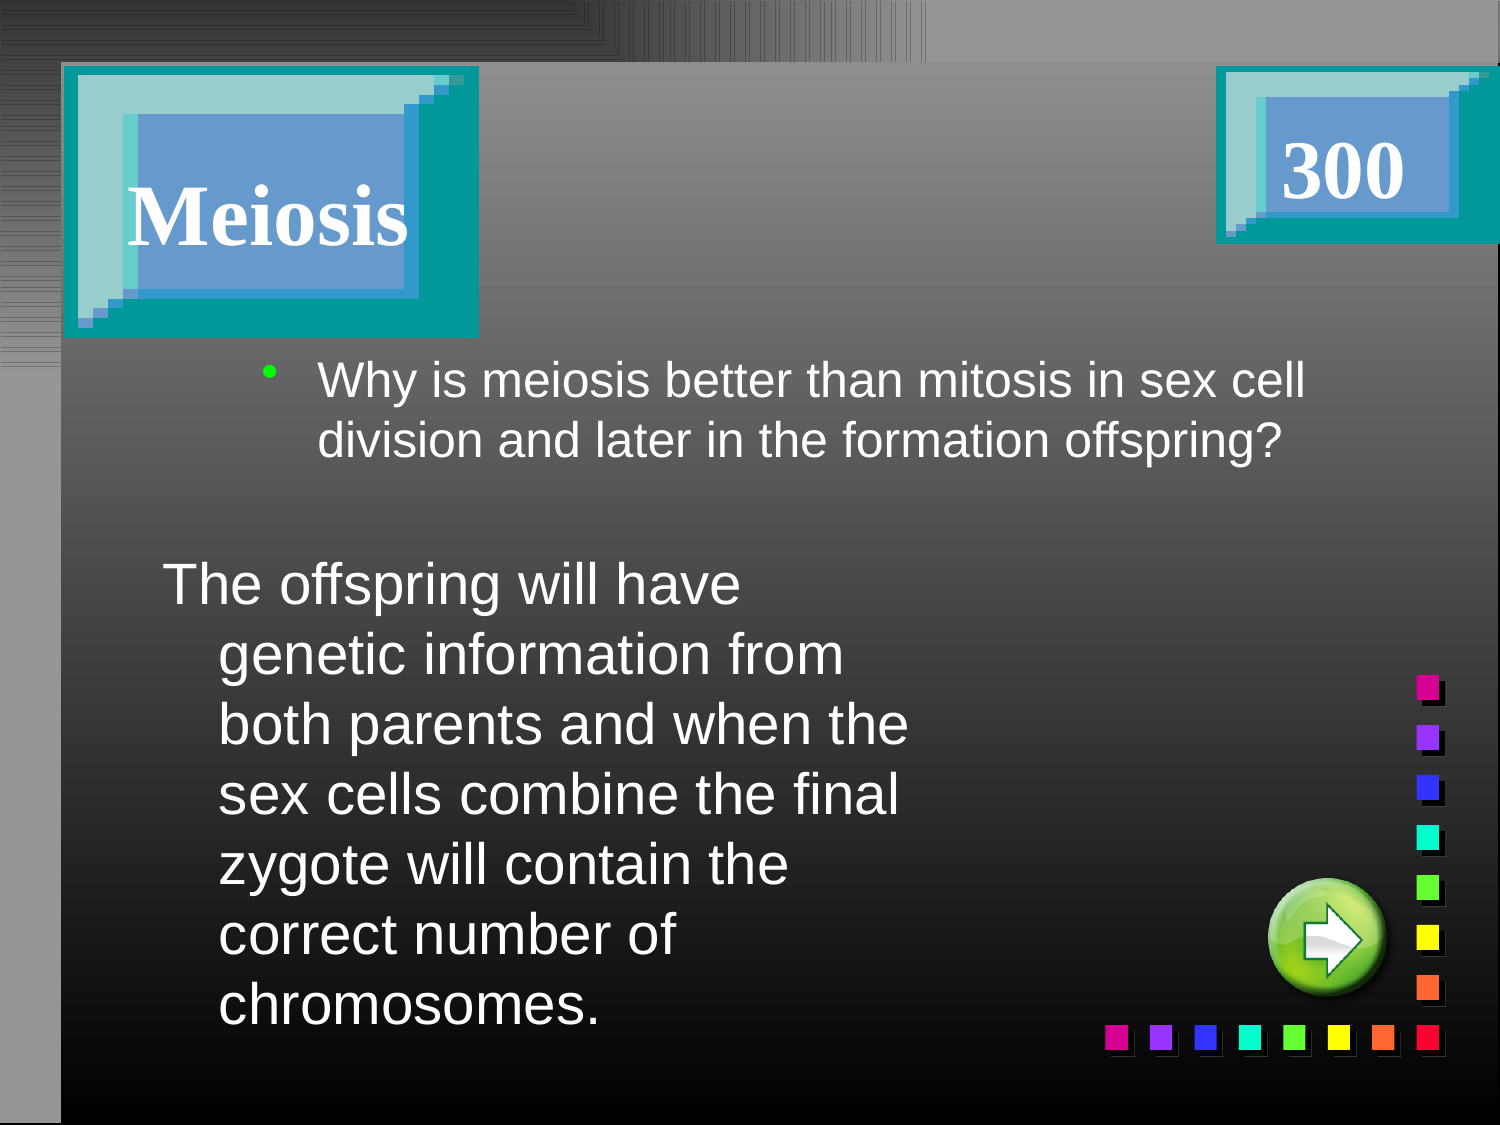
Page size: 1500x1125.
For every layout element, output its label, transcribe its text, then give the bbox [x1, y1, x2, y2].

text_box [1216, 66, 1500, 244]
list Why is meiosis better than mitosis in sex cell division and later in the formation offspring? [245, 339, 1389, 565]
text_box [64, 66, 479, 339]
picture [1257, 869, 1402, 1014]
text_box The offspring will have genetic information from both parents and when the sex cells combine the final zygote will contain the correct number of chromosomes. [147, 538, 951, 870]
